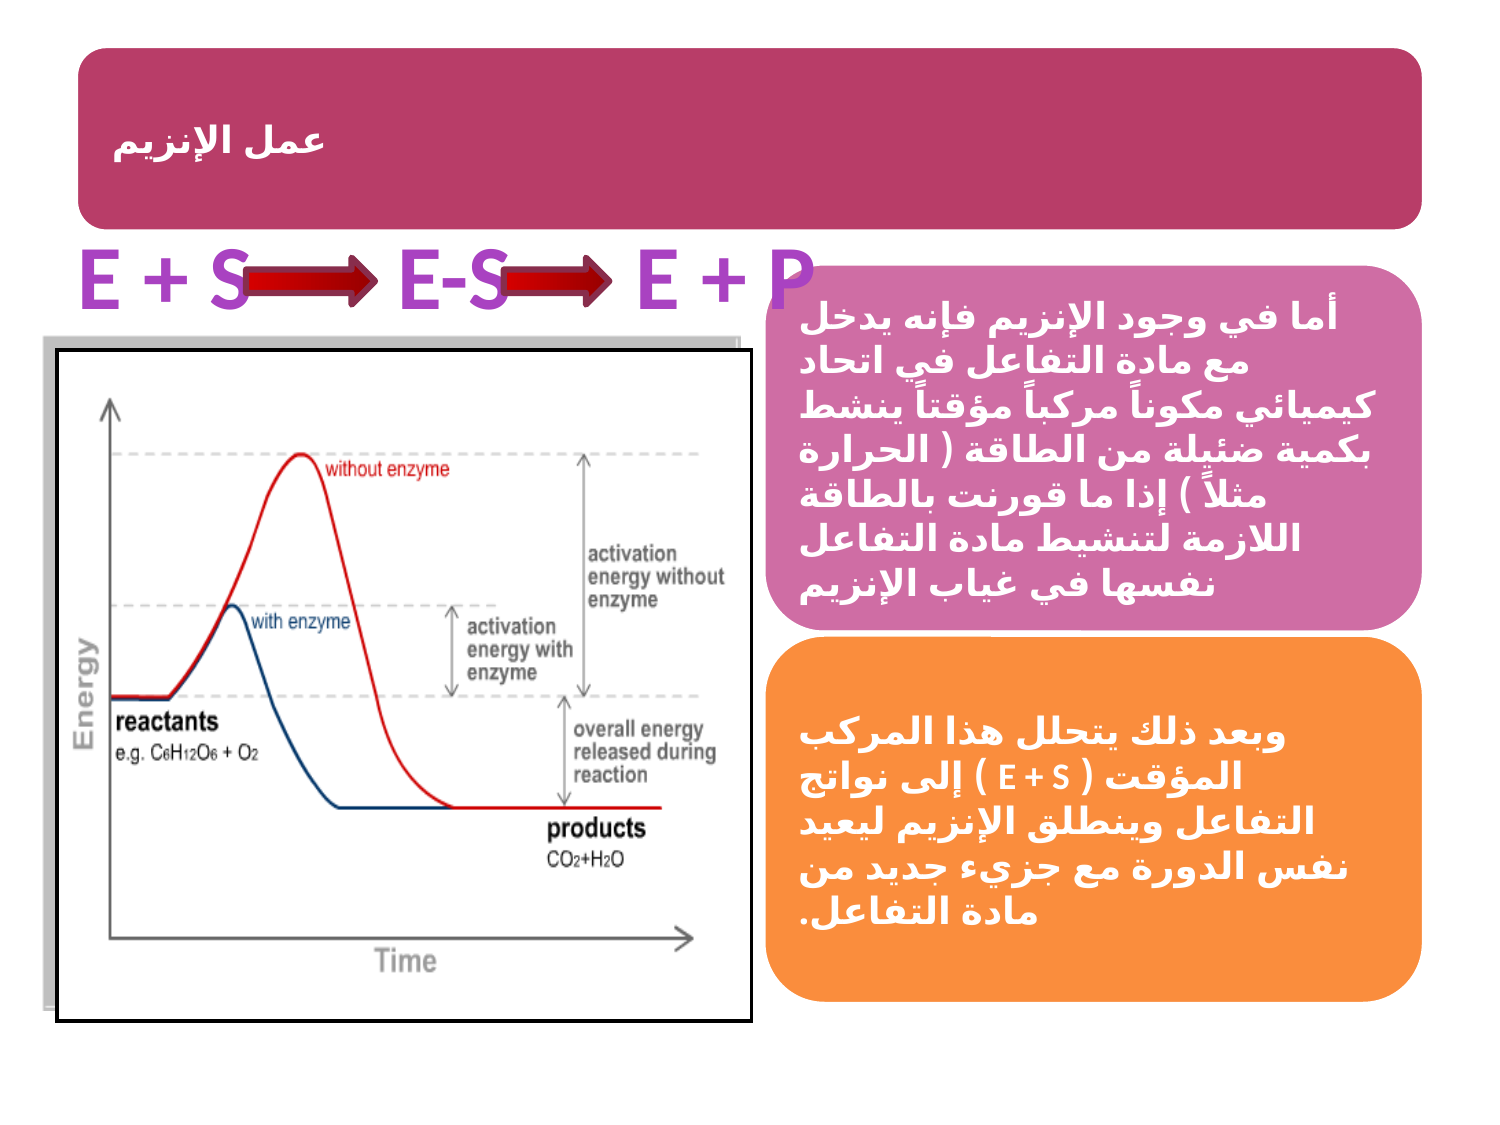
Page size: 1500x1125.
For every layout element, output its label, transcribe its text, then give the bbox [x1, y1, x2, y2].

picture [58, 351, 752, 1021]
text_box E + S E-S E + P [38, 210, 833, 336]
text_box [242, 254, 379, 308]
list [765, 265, 1425, 1004]
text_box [76, 48, 1425, 232]
text_box [500, 254, 613, 308]
